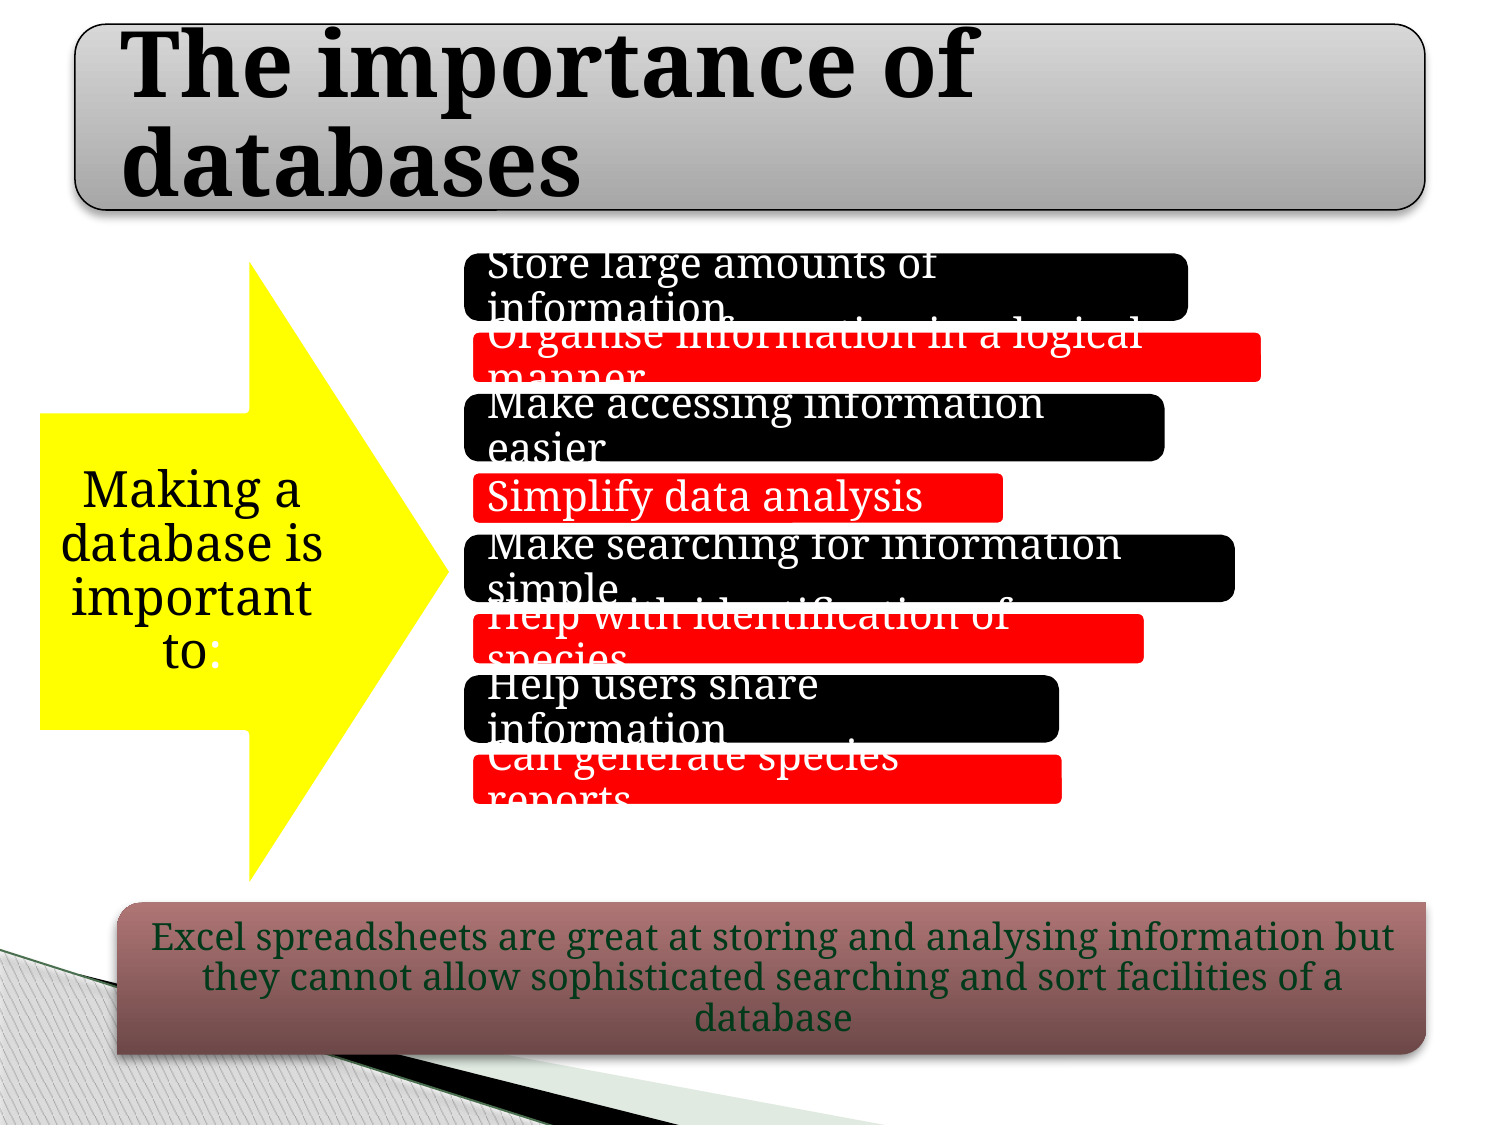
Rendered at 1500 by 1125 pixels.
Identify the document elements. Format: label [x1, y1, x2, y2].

text_box [468, 327, 1266, 387]
text_box [74, 23, 1426, 212]
text_box [468, 538, 1231, 598]
text_box [116, 902, 1430, 1055]
text_box [468, 468, 1008, 528]
text_box [468, 257, 1184, 317]
text_box [468, 398, 1161, 458]
text_box [468, 609, 1149, 669]
text_box [468, 749, 1067, 809]
text_box [468, 679, 1055, 739]
list [34, 245, 455, 898]
